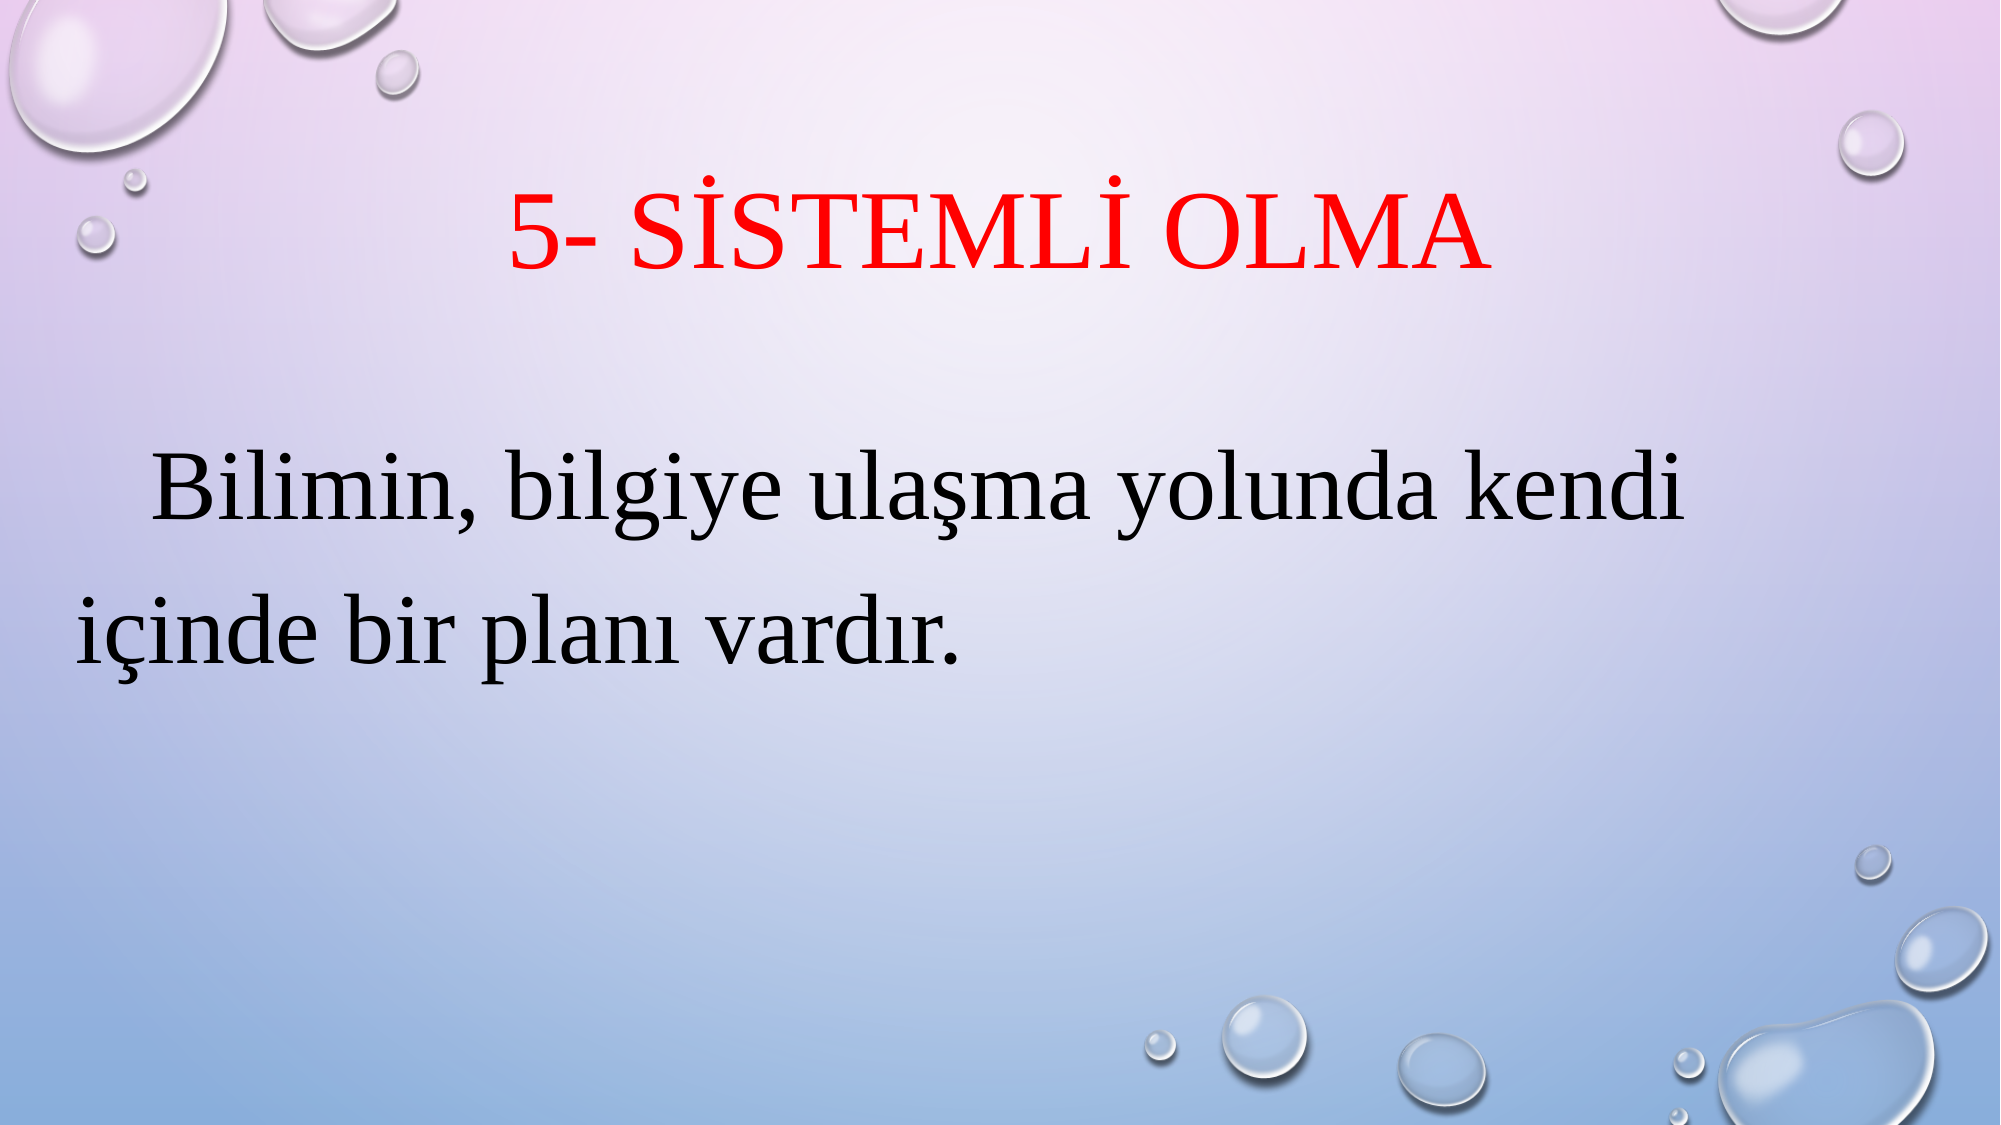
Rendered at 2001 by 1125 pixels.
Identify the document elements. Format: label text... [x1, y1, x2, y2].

list Bilimin, bilgiye ulaşma yolunda kendi içinde bir planı vardır. [60, 388, 1920, 950]
picture [0, 0, 2000, 1125]
title 5- sistemli olma [149, 101, 1851, 364]
